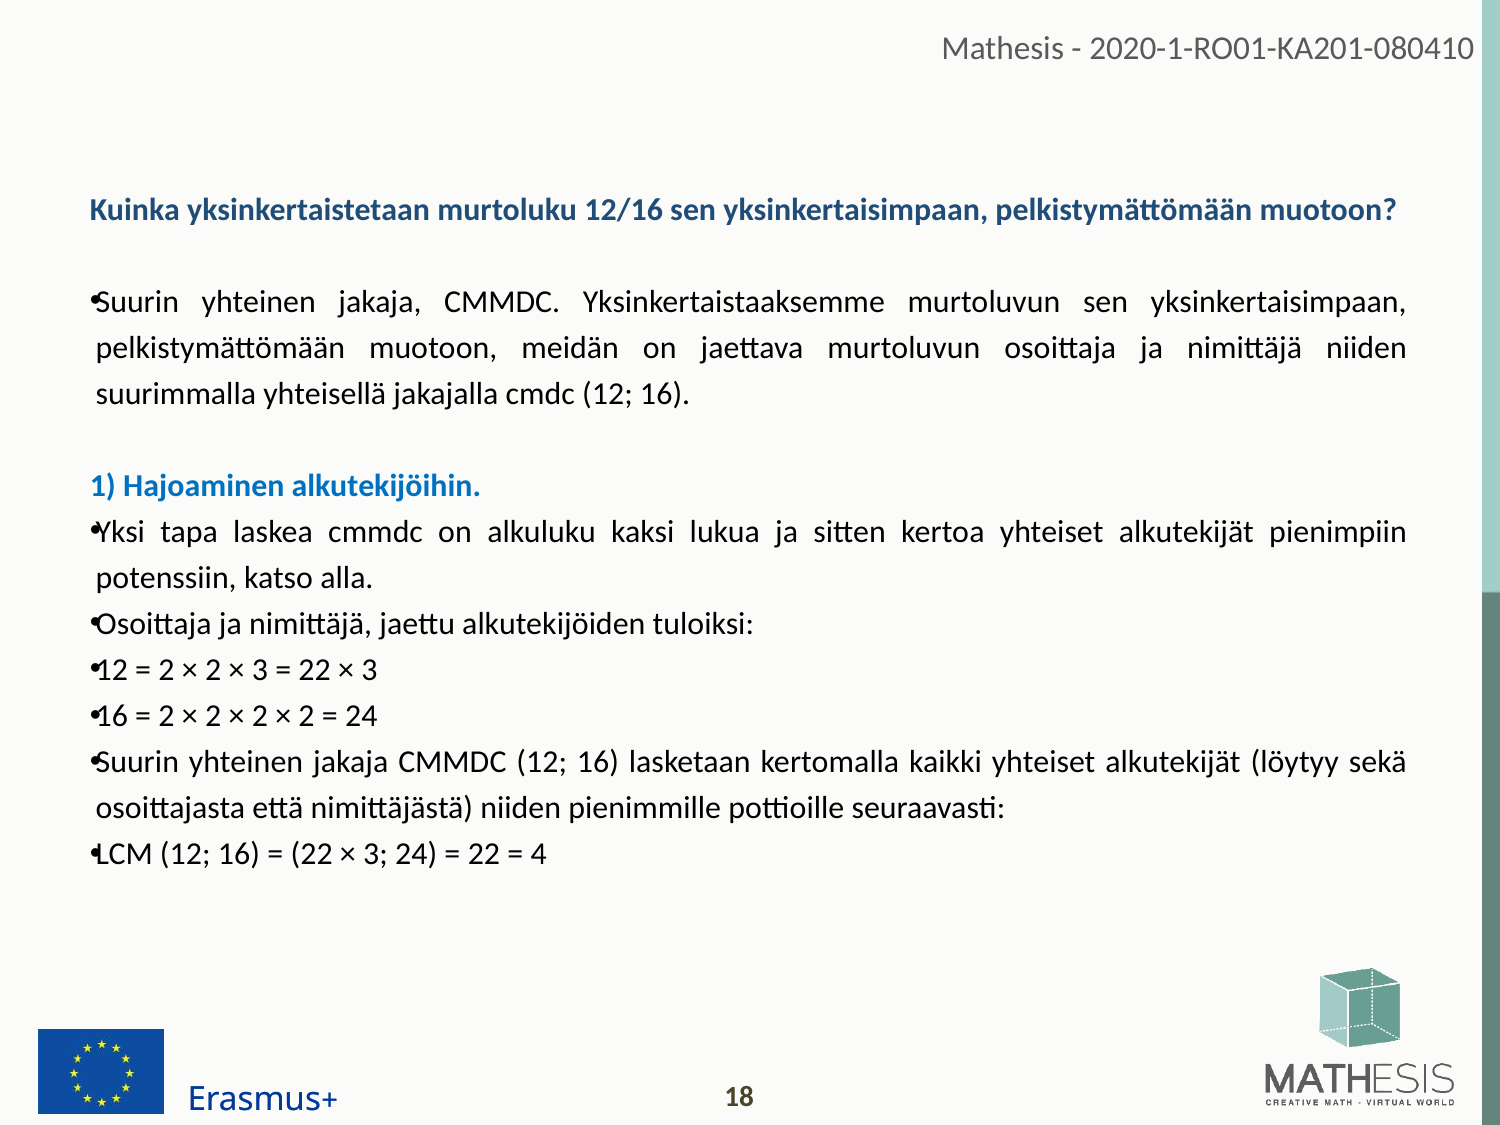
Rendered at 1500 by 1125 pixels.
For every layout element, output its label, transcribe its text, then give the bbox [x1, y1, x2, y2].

picture [38, 1029, 164, 1114]
list Kuinka yksinkertaistetaan murtoluku 12/16 sen yksinkertaisimpaan, pelkistymättömään muotoon? Suurin yhteinen jakaja, CMMDC. Yksinkertaistaaksemme murtoluvun sen yksinkertaisimpaan, pelkistymättömään muotoon, meidän on jaettava murtoluvun osoittaja ja nimittäjä niiden suurimmalla yhteisellä jakajalla cmdc (12; 16). 1) Hajoaminen alkutekijöihin. Yksi tapa laskea cmmdc on alkuluku kaksi lukua ja sitten kertoa yhteiset alkutekijät pienimpiin potenssiin, katso alla. Osoittaja ja nimittäjä, jaettu alkutekijöiden tuloiksi: 12 = 2 × 2 × 3 = 22 × 3 16 = 2 × 2 × 2 × 2 = 24 Suurin yhteinen jakaja CMMDC (12; 16) lasketaan kertomalla kaikki yhteiset alkutekijät (löytyy sekä osoittajasta että nimittäjästä) niiden pienimmille pottioille seuraavasti: LCM (12; 16) = (22 × 3; 24) = 22 = 4 [75, 173, 1425, 916]
